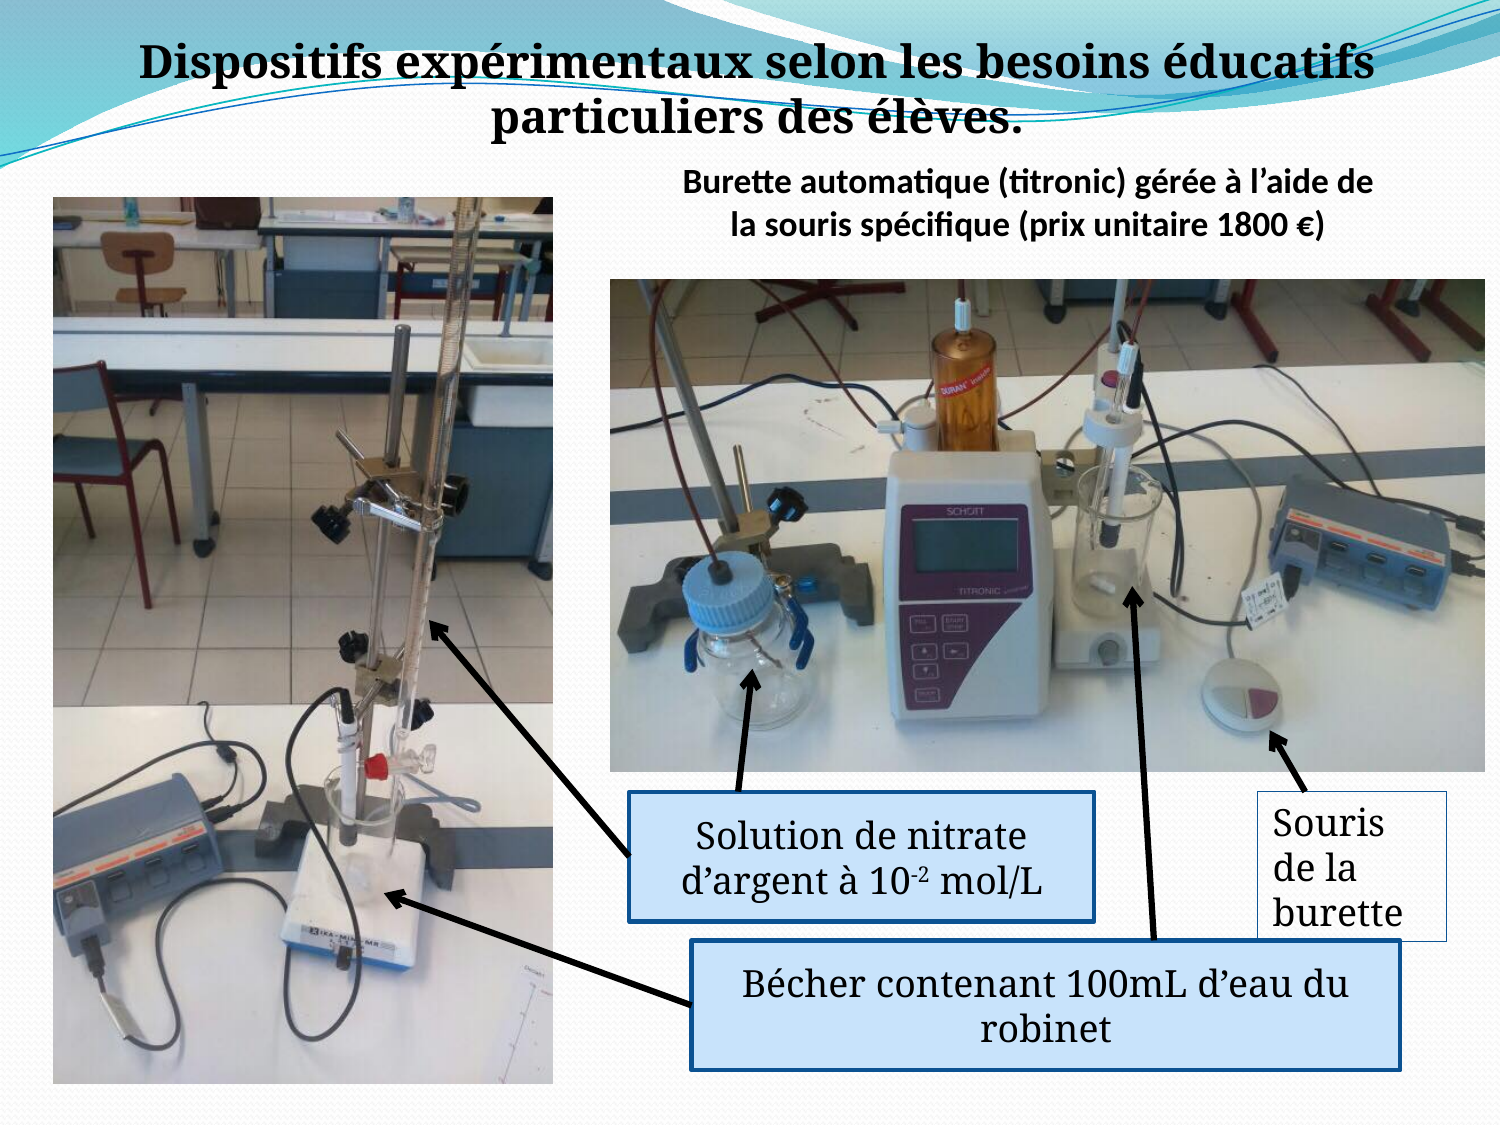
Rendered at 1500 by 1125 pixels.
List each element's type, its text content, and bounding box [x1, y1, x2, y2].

text_box Dispositifs expérimentaux selon les besoins éducatifs particuliers des élèves. [30, 24, 1485, 150]
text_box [428, 619, 630, 857]
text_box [383, 892, 692, 1006]
picture [609, 278, 1485, 772]
picture [52, 196, 553, 1084]
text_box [1269, 730, 1306, 792]
text_box Burette automatique (titronic) gérée à l’aide de la souris spécifique (prix unitaire 1800 €) [656, 151, 1401, 251]
text_box Bécher contenant 100mL d’eau du robinet [689, 938, 1402, 1072]
text_box Solution de nitrate d’argent à 10-2 mol/L [627, 790, 1096, 924]
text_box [737, 668, 753, 792]
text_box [1131, 585, 1155, 941]
text_box Souris de la burette [1257, 791, 1447, 942]
